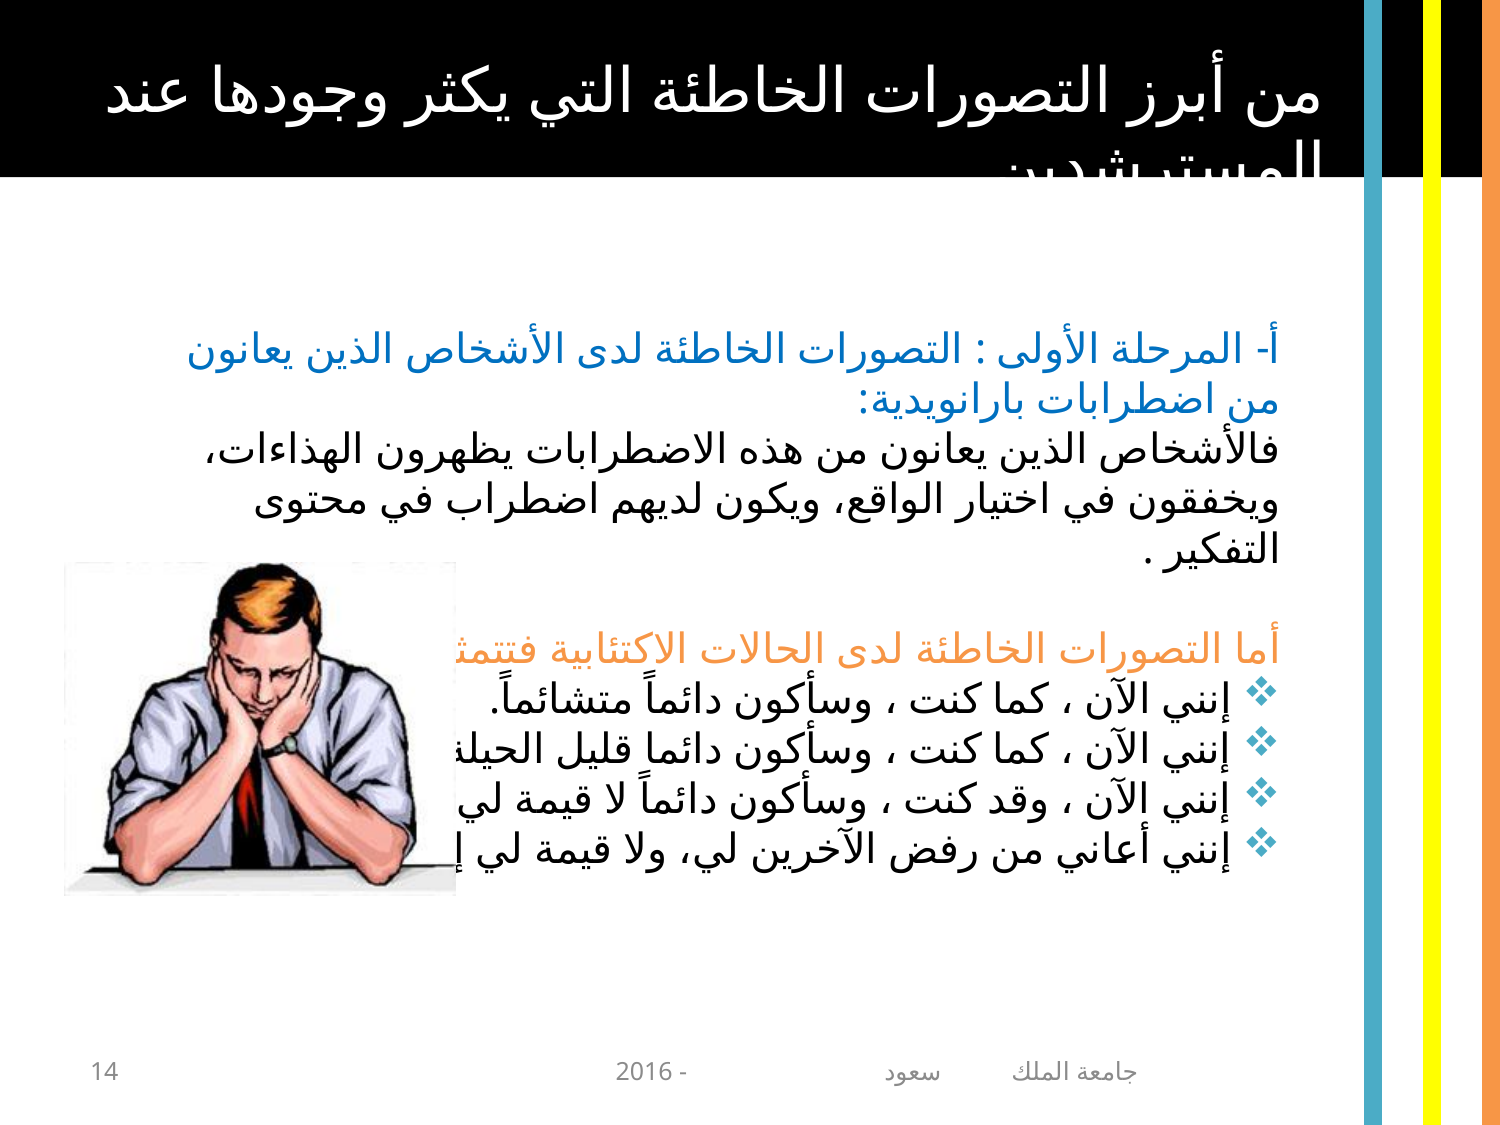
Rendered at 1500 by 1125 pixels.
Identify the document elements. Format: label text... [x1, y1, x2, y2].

slide_number 14 [75, 1042, 425, 1103]
text_box أ- المرحلة الأولى : التصورات الخاطئة لدى الأشخاص الذين يعانون من اضطرابات بارانويدية: فالأشخاص الذين يعانون من هذه الاضطرابات يظهرون الهذاءات، ويخفقون في اختيار الواقع، ويكون لديهم اضطراب في محتوى التفكير . أما التصورات الخاطئة لدى الحالات الاكتئابية فتتمثل فيما يلي : إنني الآن ، كما كنت ، وسأكون دائماً متشائماً. إنني الآن ، كما كنت ، وسأكون دائما قليل الحيلة. إنني الآن ، وقد كنت ، وسأكون دائماً لا قيمة لي. إنني أعاني من رفض الآخرين لي، ولا قيمة لي إطلاقاً. [135, 314, 1315, 917]
text_box من أبرز التصورات الخاطئة التي يكثر وجودها عند المسترشدين [0, 42, 1341, 208]
text_box [0, 0, 1362, 179]
footer جامعة الملك سعود - 2016 [512, 1042, 988, 1103]
text_box [1362, 0, 1384, 1125]
picture [64, 562, 456, 896]
text_box [1480, 0, 1500, 1125]
text_box [1421, 0, 1443, 1125]
text_box [1384, 0, 1421, 179]
text_box [1443, 0, 1480, 179]
